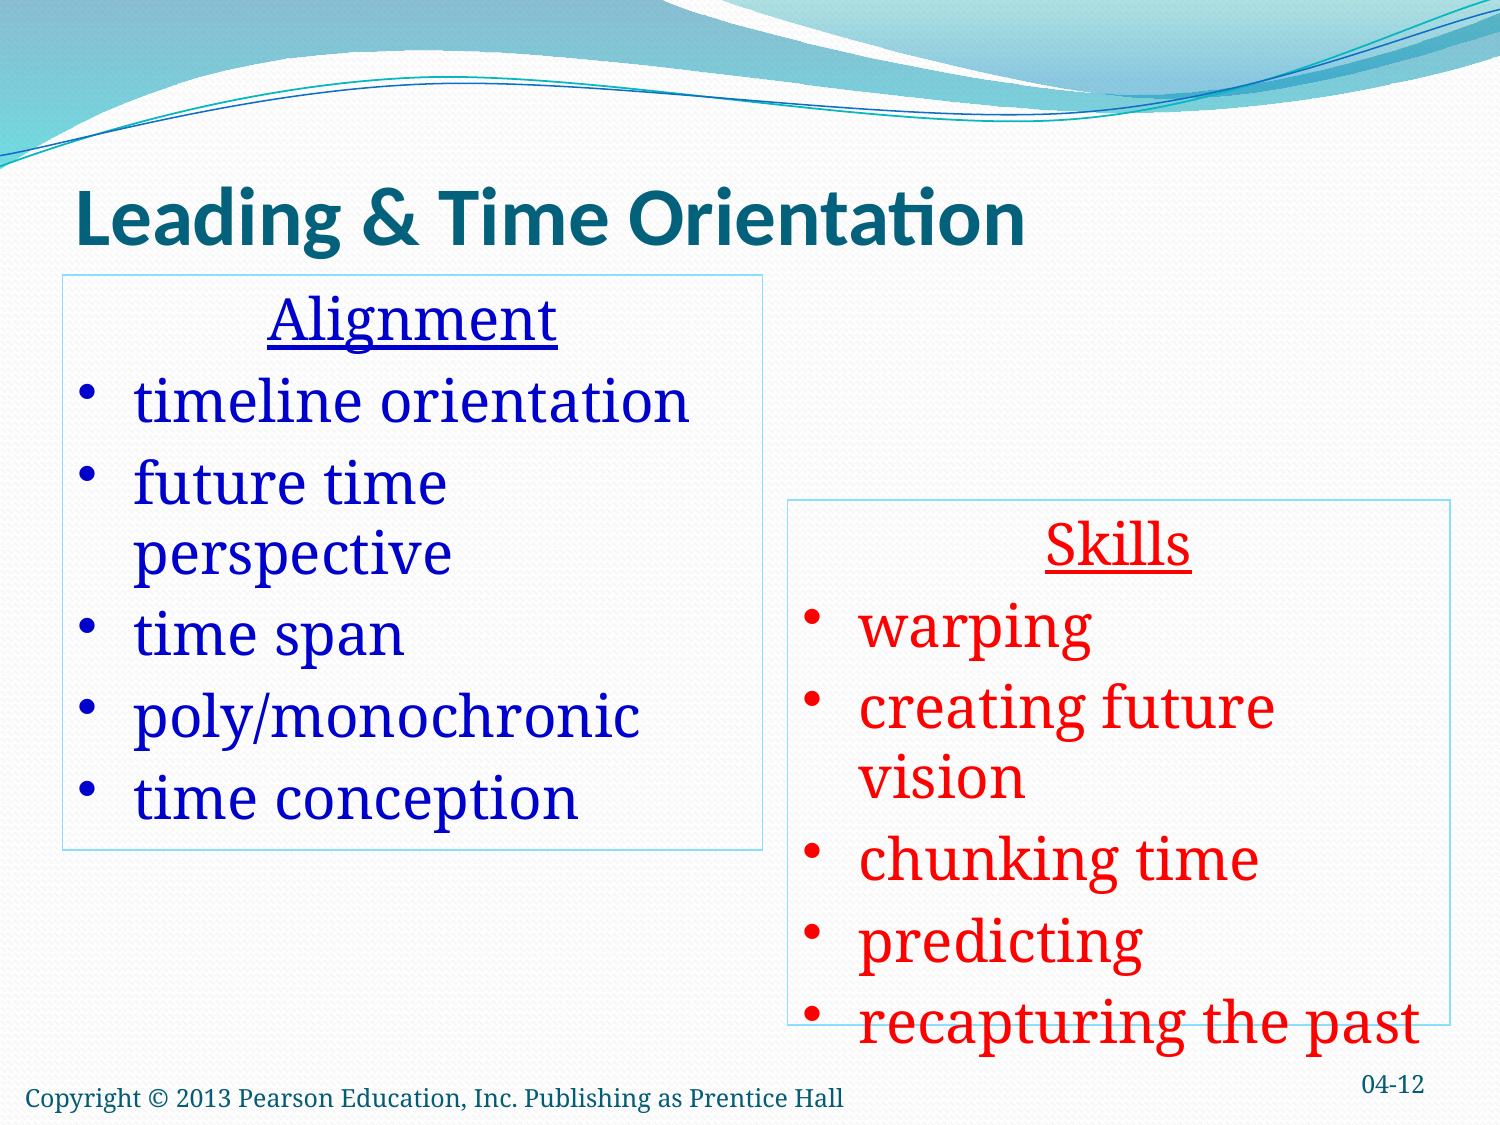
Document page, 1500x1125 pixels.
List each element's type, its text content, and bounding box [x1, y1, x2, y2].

text_box Copyright © 2013 Pearson Education, Inc. Publishing as Prentice Hall [24, 1074, 988, 1113]
slide_number 04-12 [1299, 1042, 1425, 1103]
text_box Skills warping creating future vision chunking time predicting recapturing the past [787, 499, 1450, 1025]
text_box Alignment timeline orientation future time perspective time span poly/monochronic time conception [62, 275, 763, 850]
title Leading & Time Orientation [74, 74, 1426, 263]
